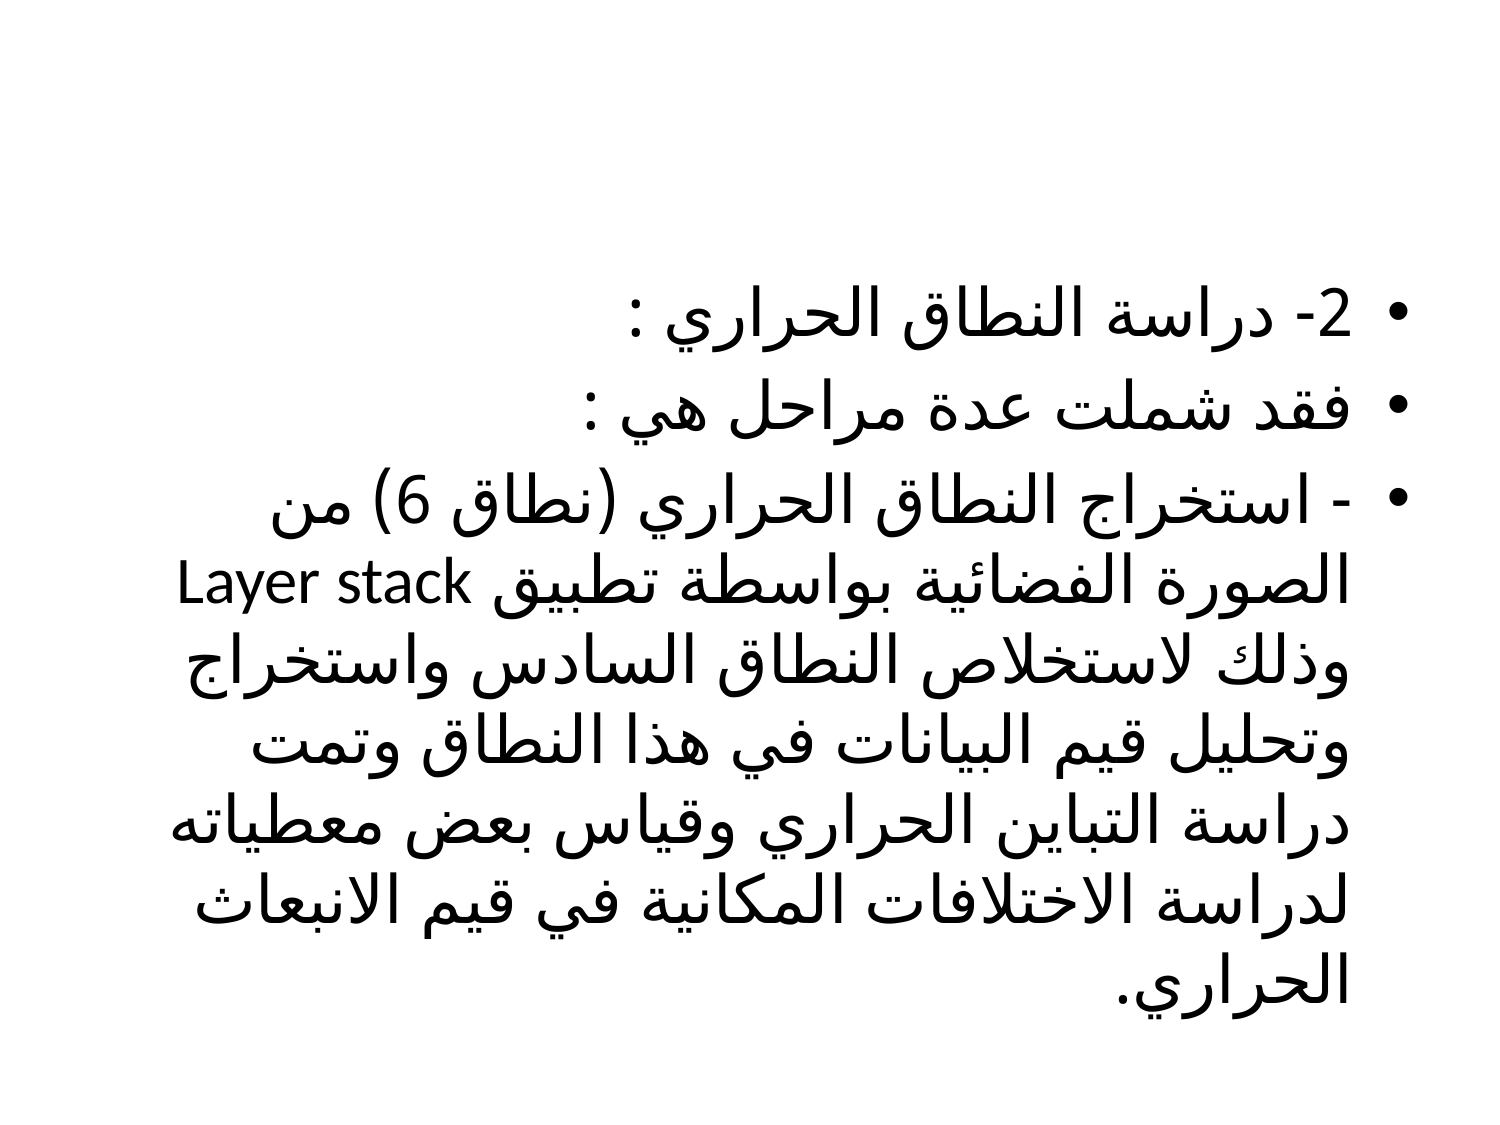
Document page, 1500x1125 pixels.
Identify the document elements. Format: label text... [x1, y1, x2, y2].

list 2- دراسة النطاق الحراري : فقد شملت عدة مراحل هي : - استخراج النطاق الحراري (نطاق 6) من الصورة الفضائية بواسطة تطبيق Layer stack وذلك لاستخلاص النطاق السادس واستخراج وتحليل قيم البيانات في هذا النطاق وتمت دراسة التباين الحراري وقياس بعض معطياته لدراسة الاختلافات المكانية في قيم الانبعاث الحراري. [75, 262, 1425, 1005]
